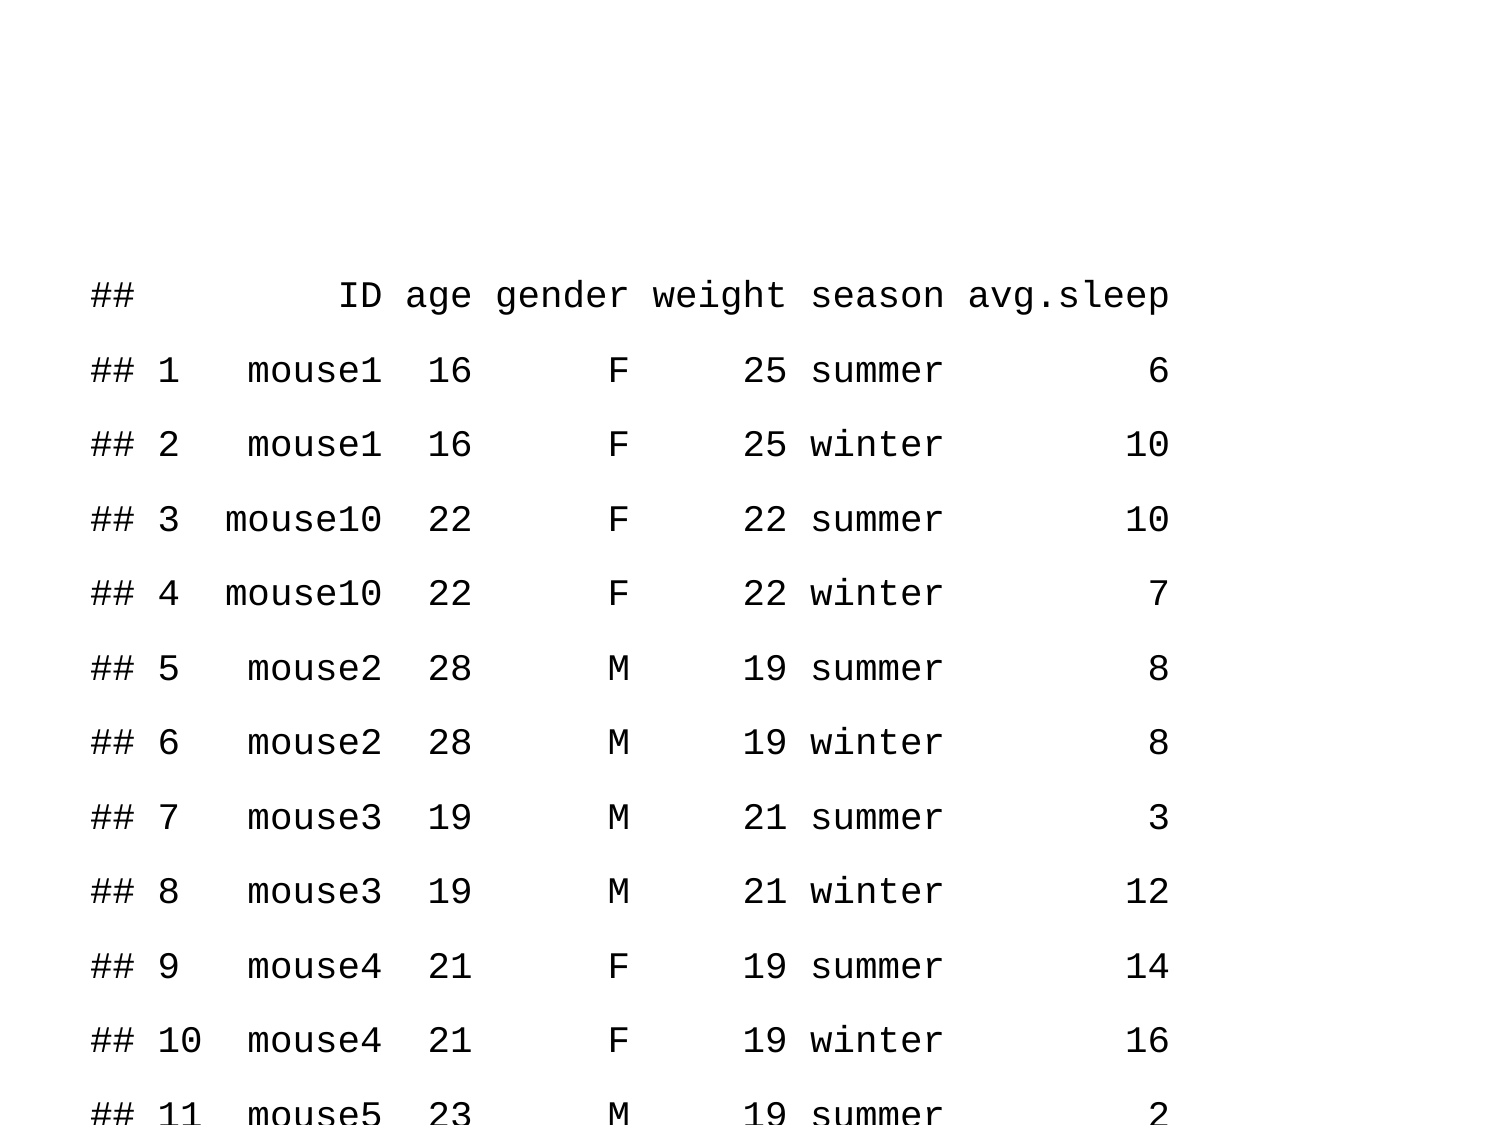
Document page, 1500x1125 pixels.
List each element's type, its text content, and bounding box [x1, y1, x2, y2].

list ## ID age gender weight season avg.sleep ## 1 mouse1 16 F 25 summer 6 ## 2 mouse1 16 F 25 winter 10 ## 3 mouse10 22 F 22 summer 10 ## 4 mouse10 22 F 22 winter 7 ## 5 mouse2 28 M 19 summer 8 ## 6 mouse2 28 M 19 winter 8 ## 7 mouse3 19 M 21 summer 3 ## 8 mouse3 19 M 21 winter 12 ## 9 mouse4 21 F 19 summer 14 ## 10 mouse4 21 F 19 winter 16 ## 11 mouse5 23 M 19 summer 2 ## 12 mouse5 23 M 19 winter 7 ## 13 mouse6 20 F 27 summer 7 ## 14 mouse6 20 F 27 winter 11 ## 15 mouse7 25 F 22 summer 7 ## 16 mouse7 25 F 22 winter 12 ## 17 mouse8 24 M 21 summer 8 ## 18 mouse8 24 M 21 winter 12 ## 19 mouse9 27 M 17 summer 5 ## 20 mouse9 27 M 17 winter 5 [75, 262, 1425, 1005]
